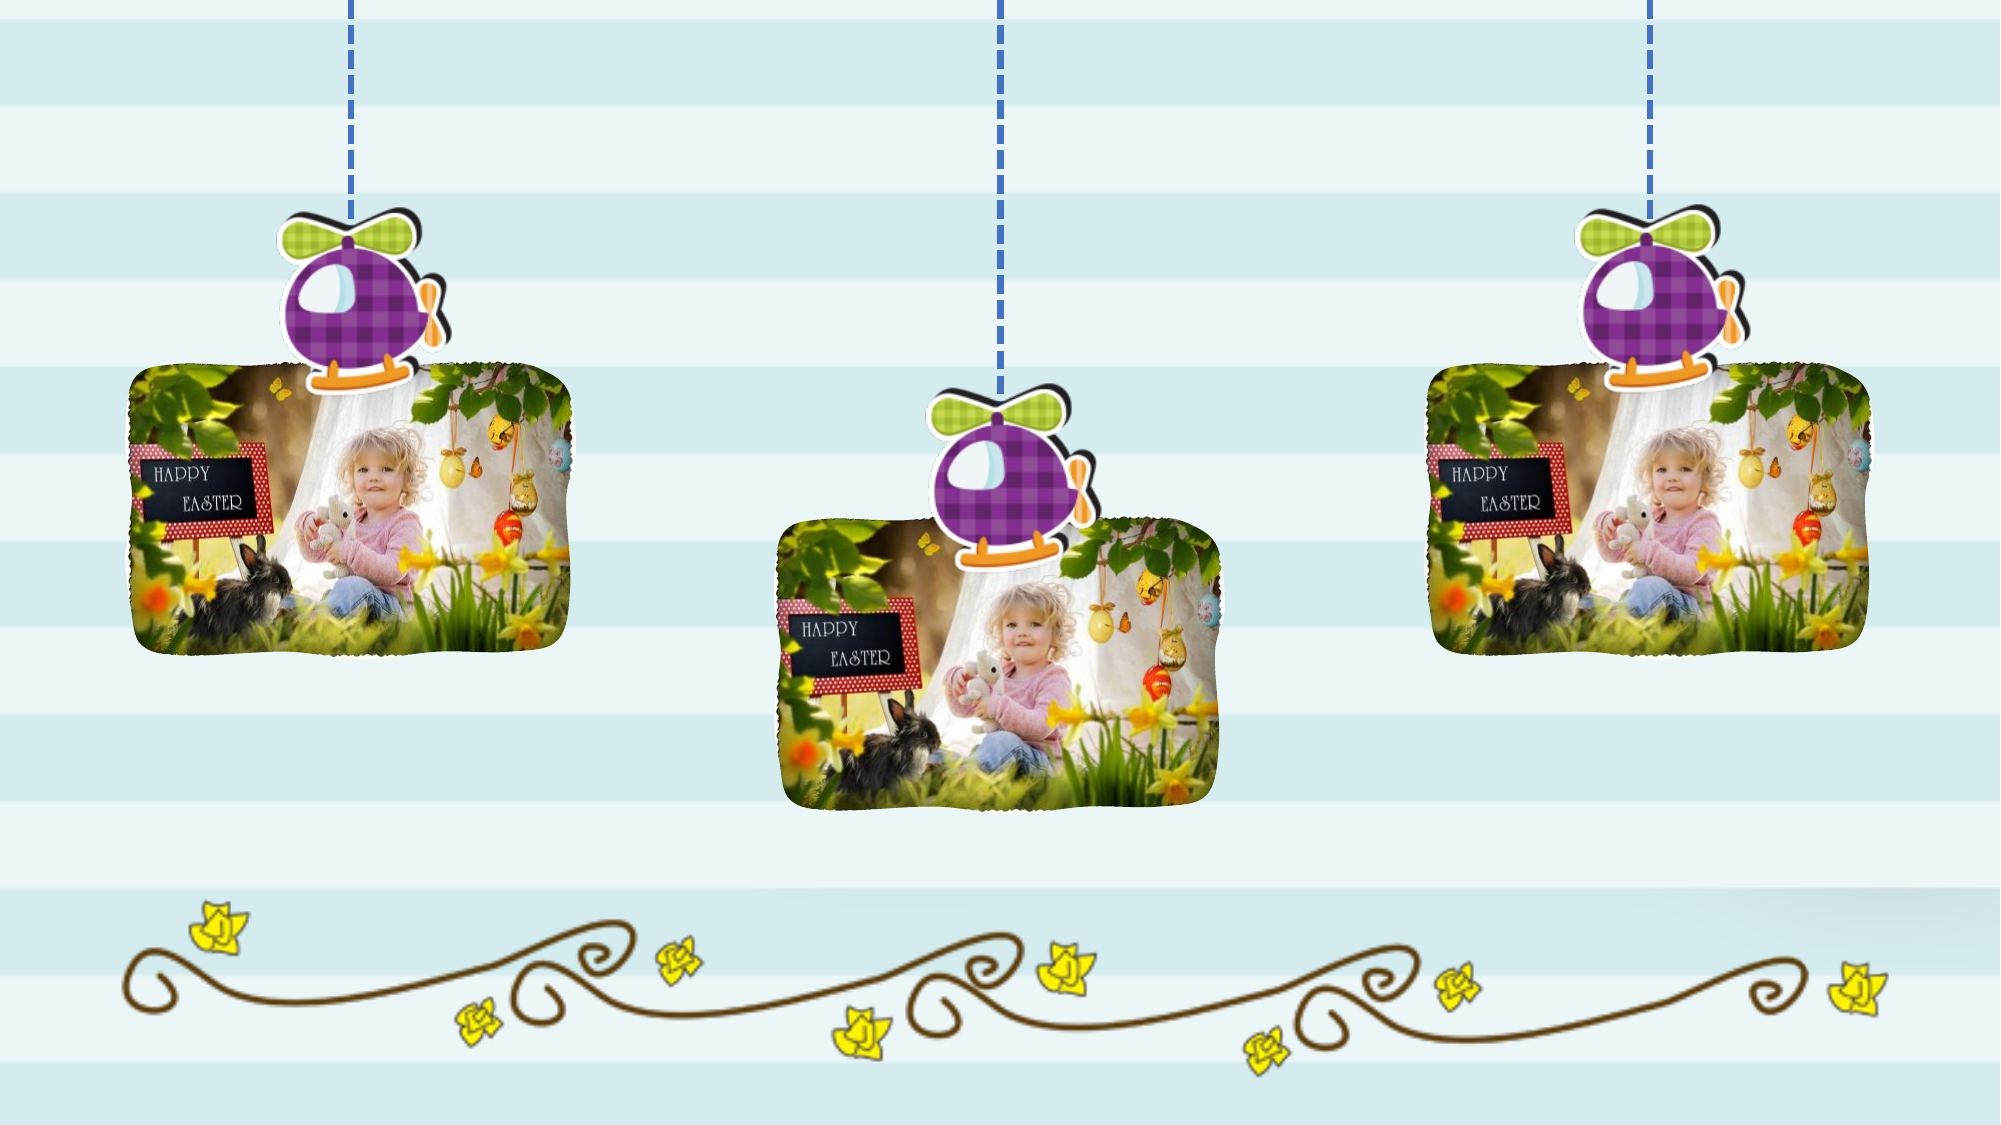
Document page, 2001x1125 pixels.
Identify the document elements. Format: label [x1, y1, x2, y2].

text_box [959, 0, 1040, 358]
text_box [1609, 0, 1690, 179]
text_box [310, 0, 391, 182]
picture [0, 0, 2001, 1125]
